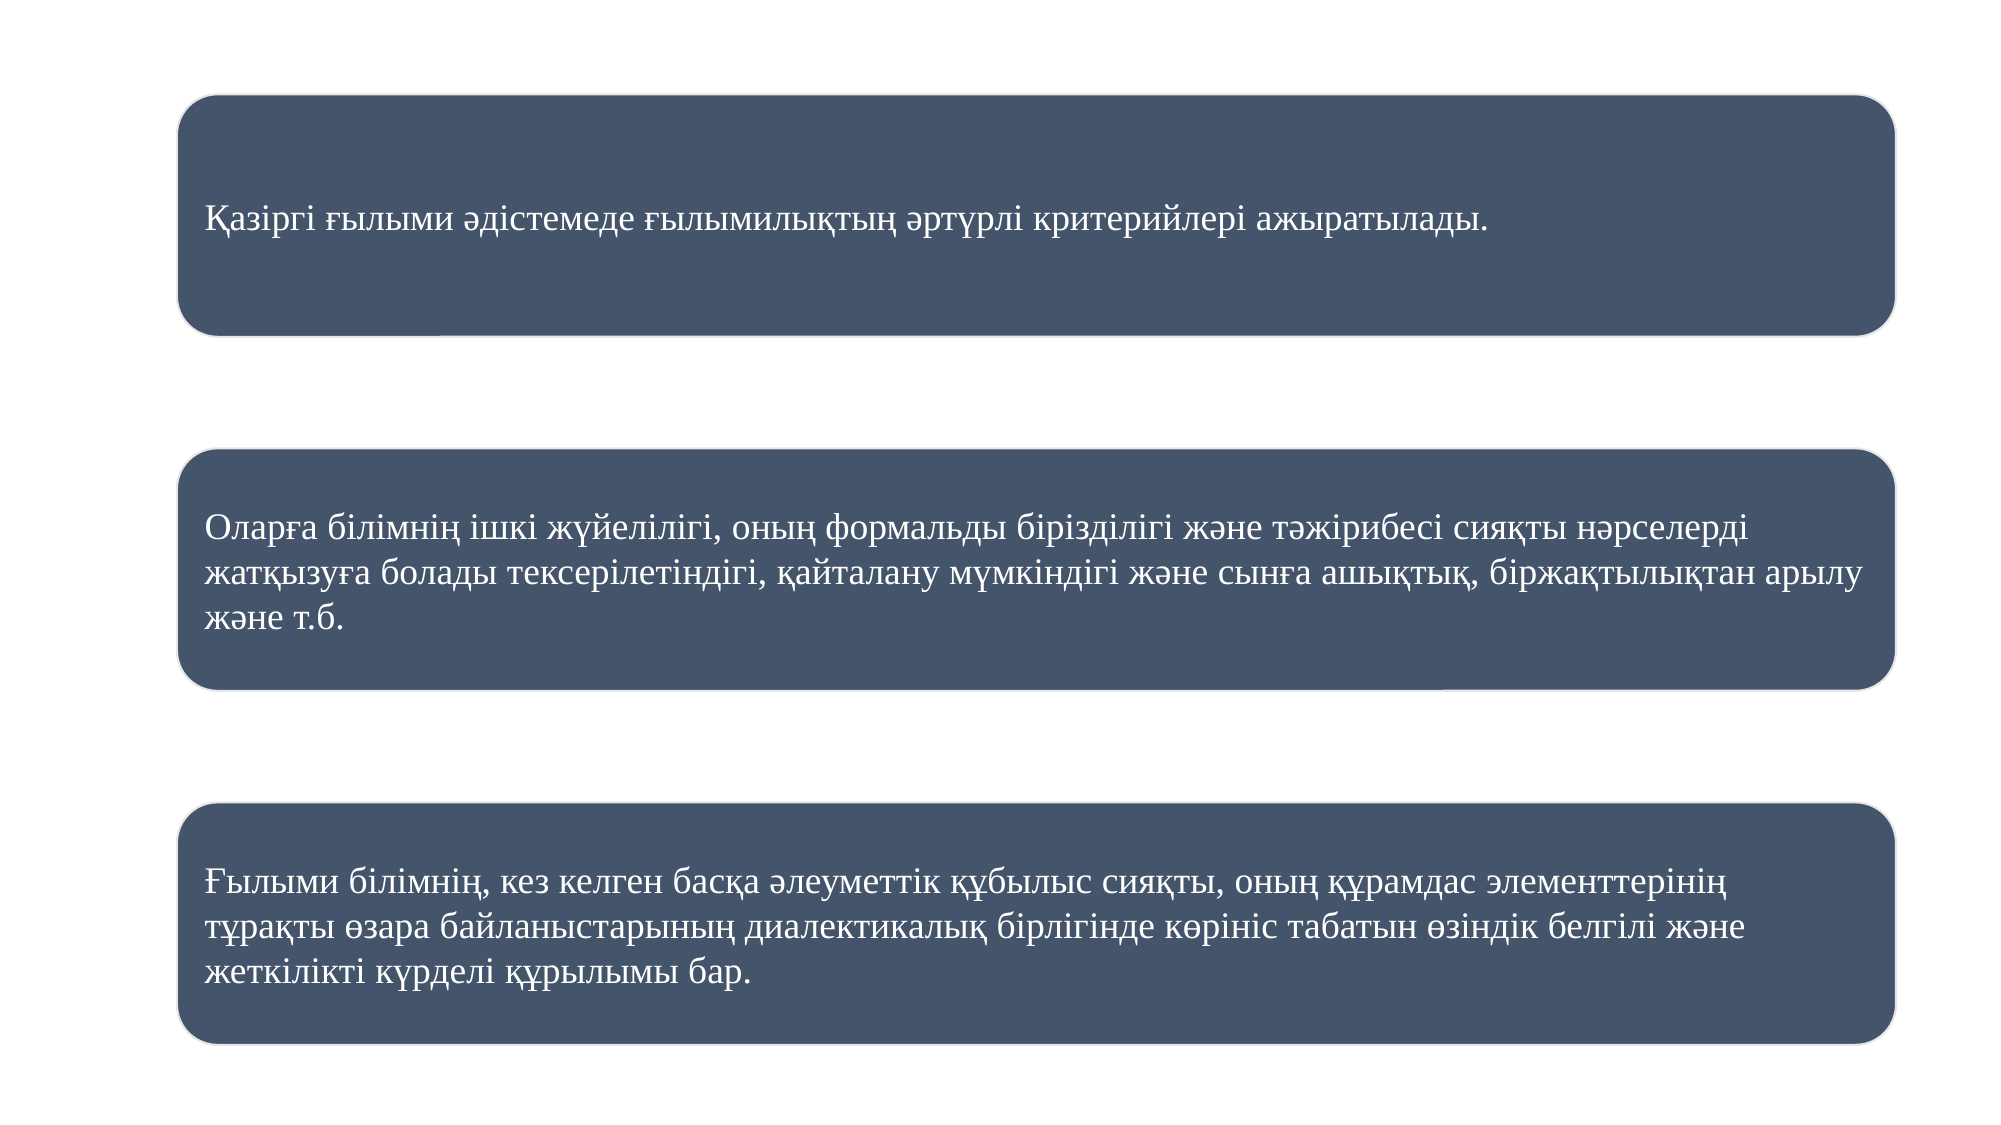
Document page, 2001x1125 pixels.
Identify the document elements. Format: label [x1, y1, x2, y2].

list [176, 94, 1896, 1045]
